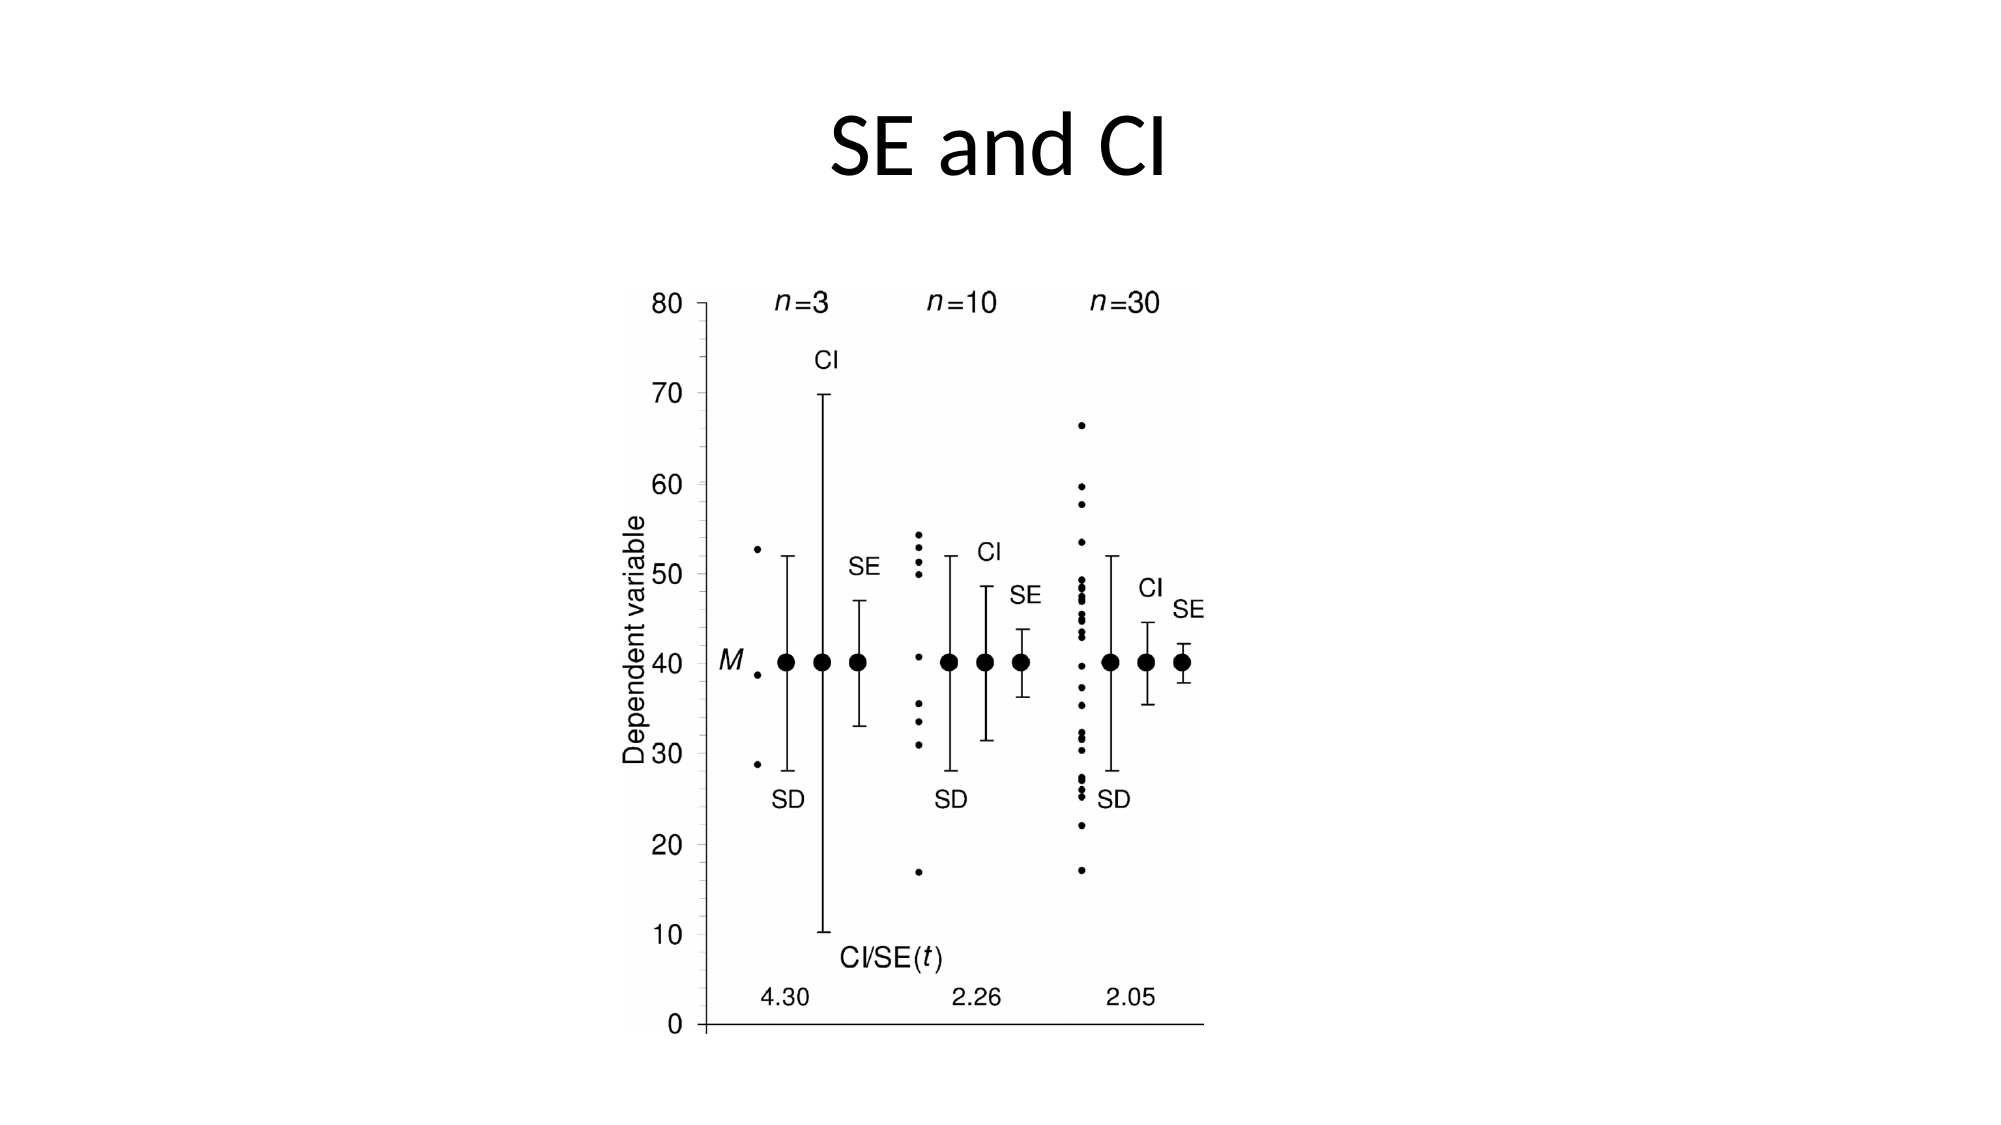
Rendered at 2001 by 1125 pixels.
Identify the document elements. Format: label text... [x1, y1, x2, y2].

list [621, 290, 1204, 1034]
title SE and CI [99, 45, 1900, 233]
